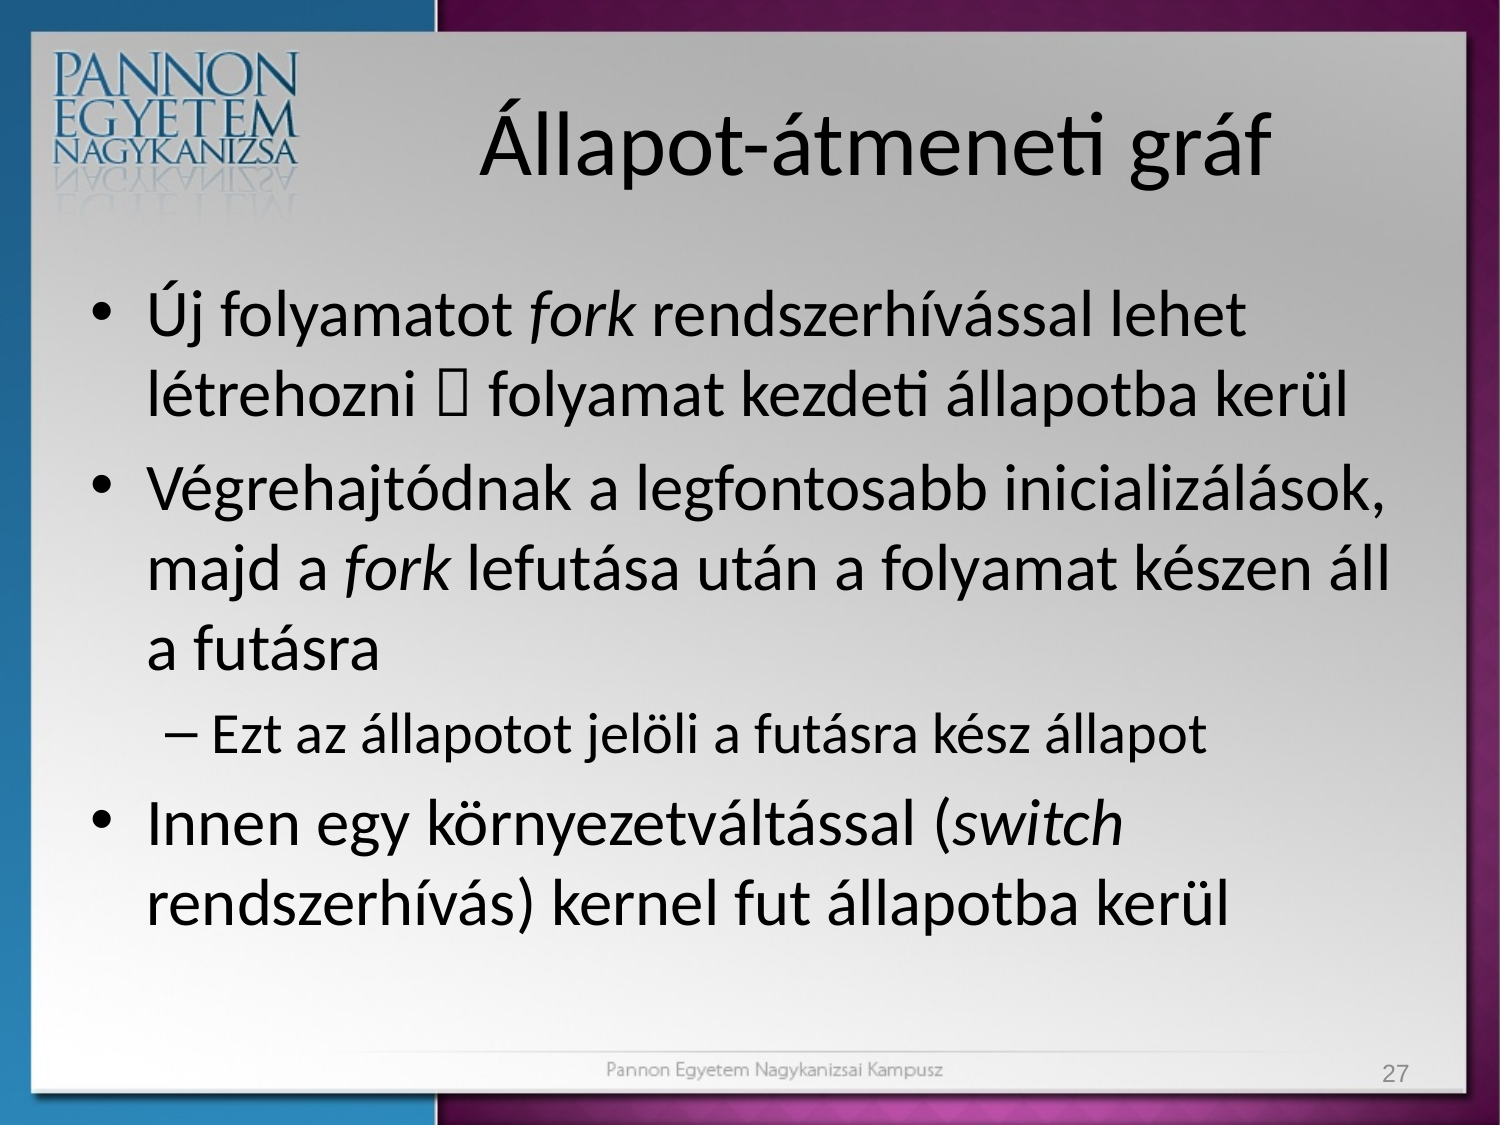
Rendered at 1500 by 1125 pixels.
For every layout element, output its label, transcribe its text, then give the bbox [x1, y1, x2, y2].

list Új folyamatot fork rendszerhívással lehet létrehozni  folyamat kezdeti állapotba kerül Végrehajtódnak a legfontosabb inicializálások, majd a fork lefutása után a folyamat készen áll a futásra Ezt az állapotot jelöli a futásra kész állapot Innen egy környezetváltással (switch rendszerhívás) kernel fut állapotba kerül [75, 262, 1425, 1075]
picture [0, 0, 1500, 1125]
slide_number 27 [1074, 1042, 1425, 1103]
title Állapot-átmeneti gráf [328, 45, 1425, 233]
